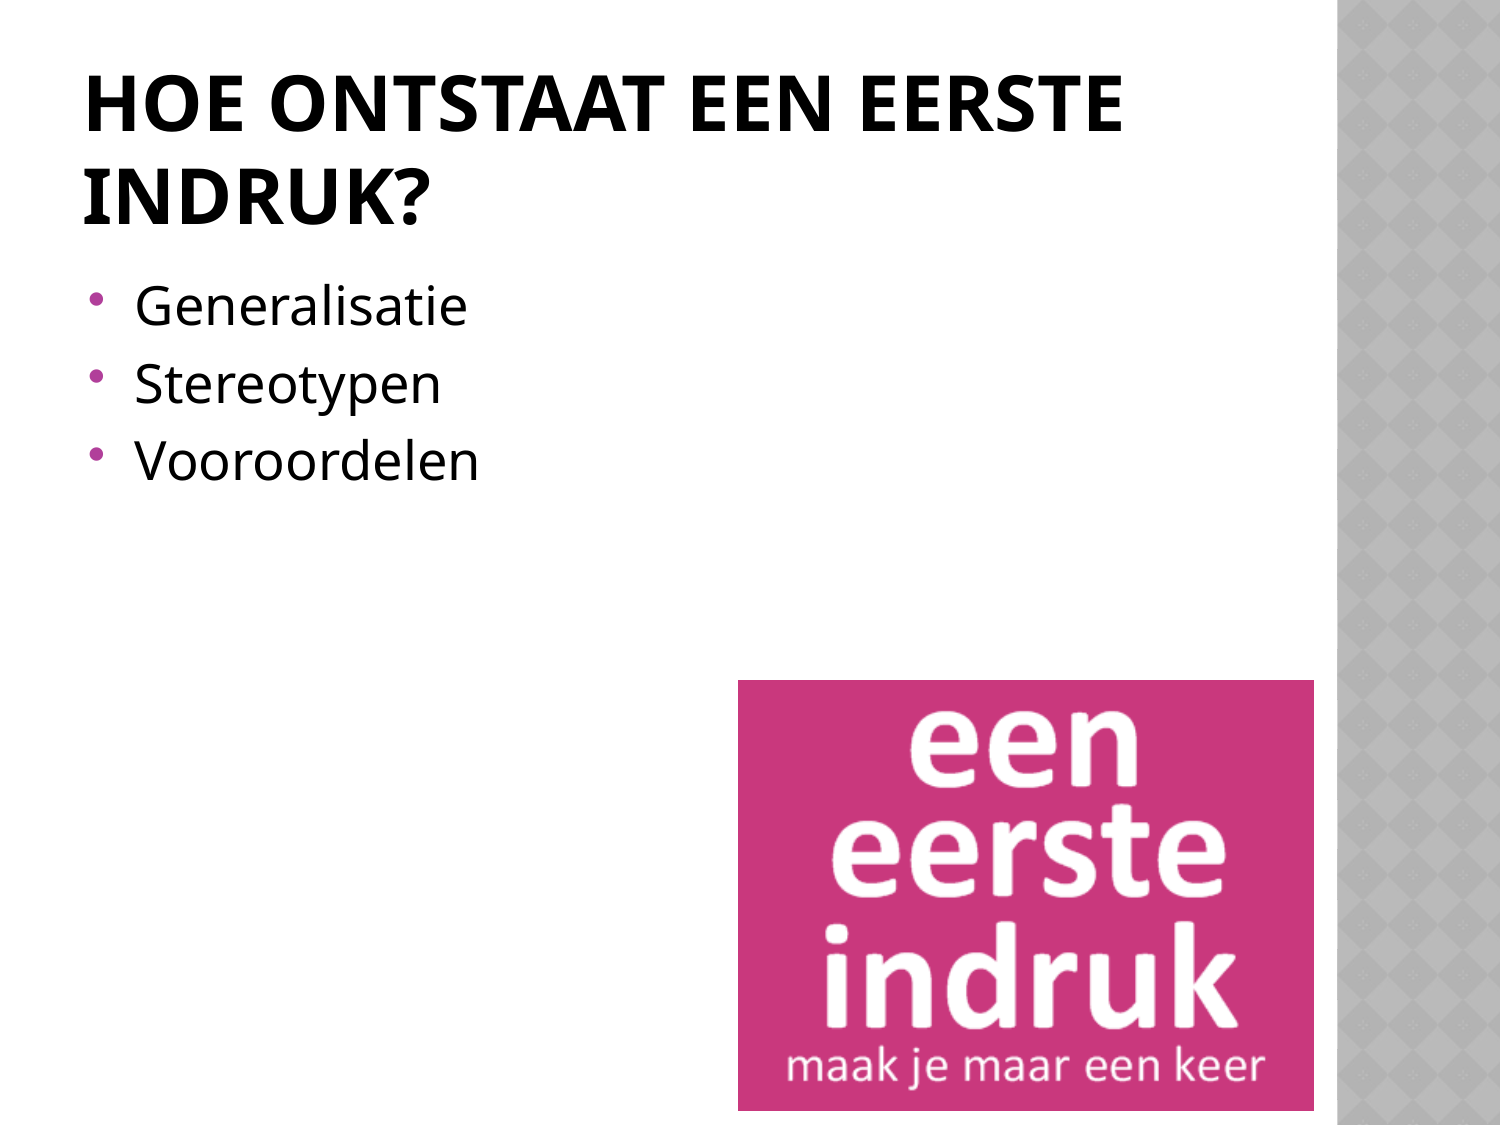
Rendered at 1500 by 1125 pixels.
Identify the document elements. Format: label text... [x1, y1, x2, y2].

picture [737, 680, 1314, 1111]
list Generalisatie Stereotypen Vooroordelen [75, 264, 1263, 1059]
title Hoe ontstaat een eerste indruk? [75, 52, 1365, 240]
